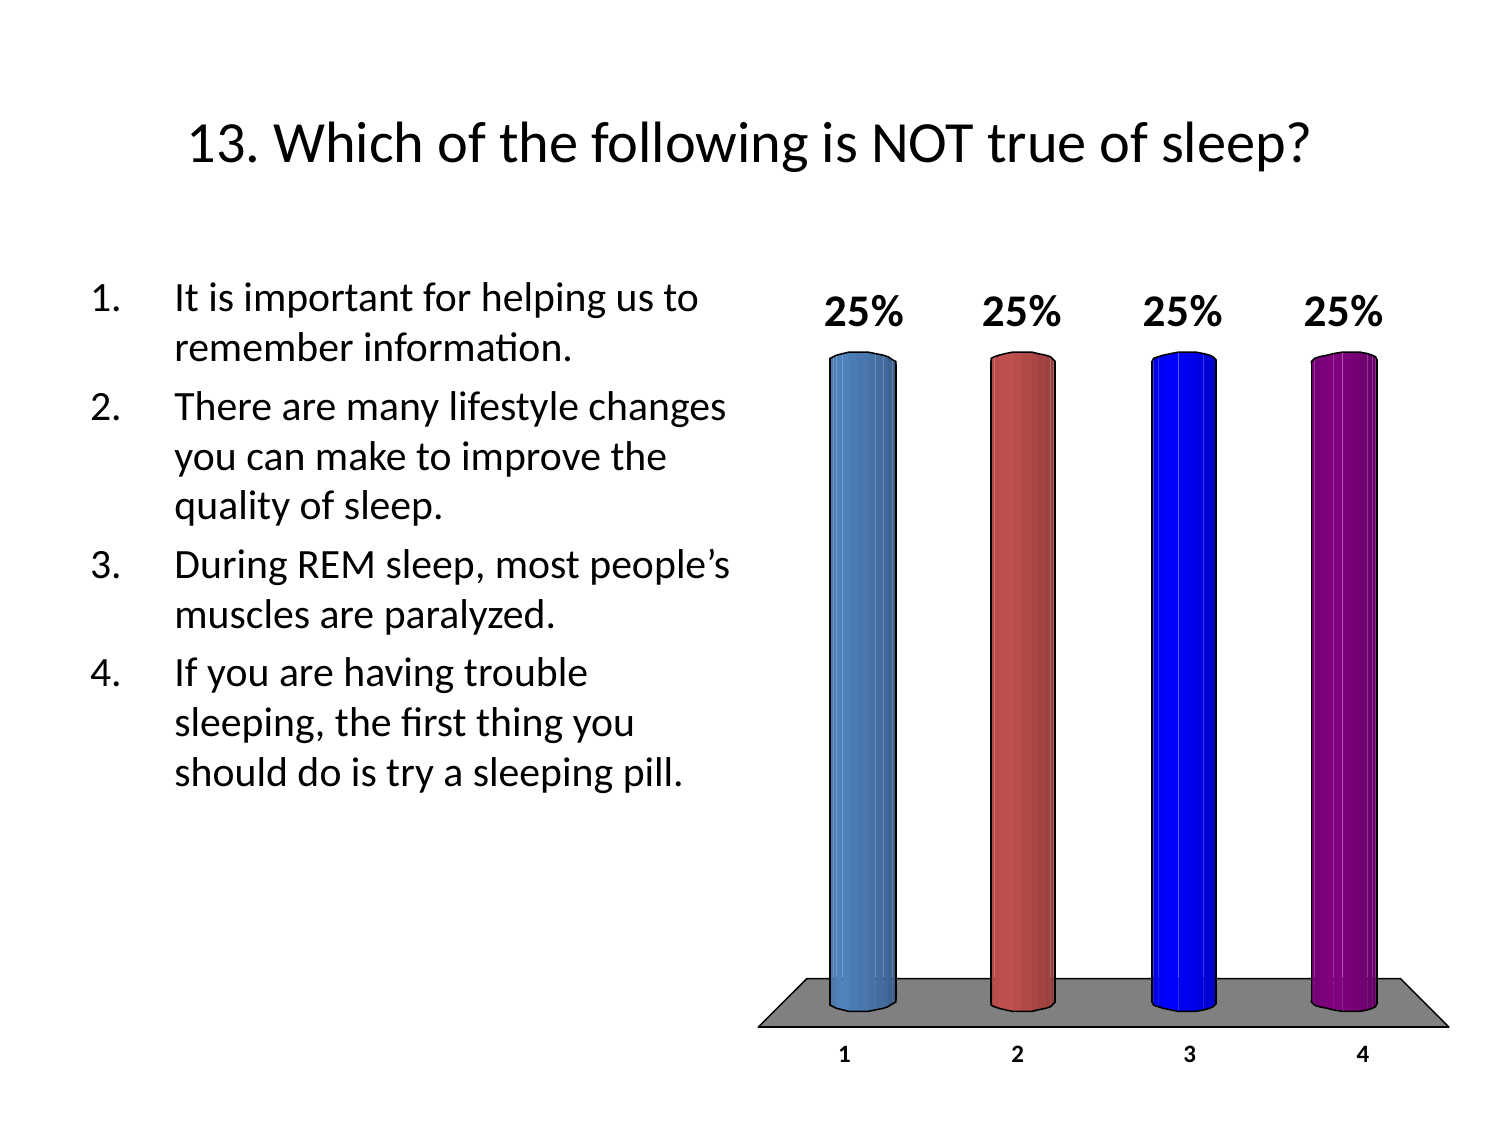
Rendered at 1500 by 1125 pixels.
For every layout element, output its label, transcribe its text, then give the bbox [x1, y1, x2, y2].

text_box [739, 270, 1490, 1115]
title 13. Which of the following is NOT true of sleep? [75, 45, 1425, 233]
list It is important for helping us to remember information. There are many lifestyle changes you can make to improve the quality of sleep. During REM sleep, most people’s muscles are paralyzed. If you are having trouble sleeping, the first thing you should do is try a sleeping pill. [75, 262, 750, 1005]
